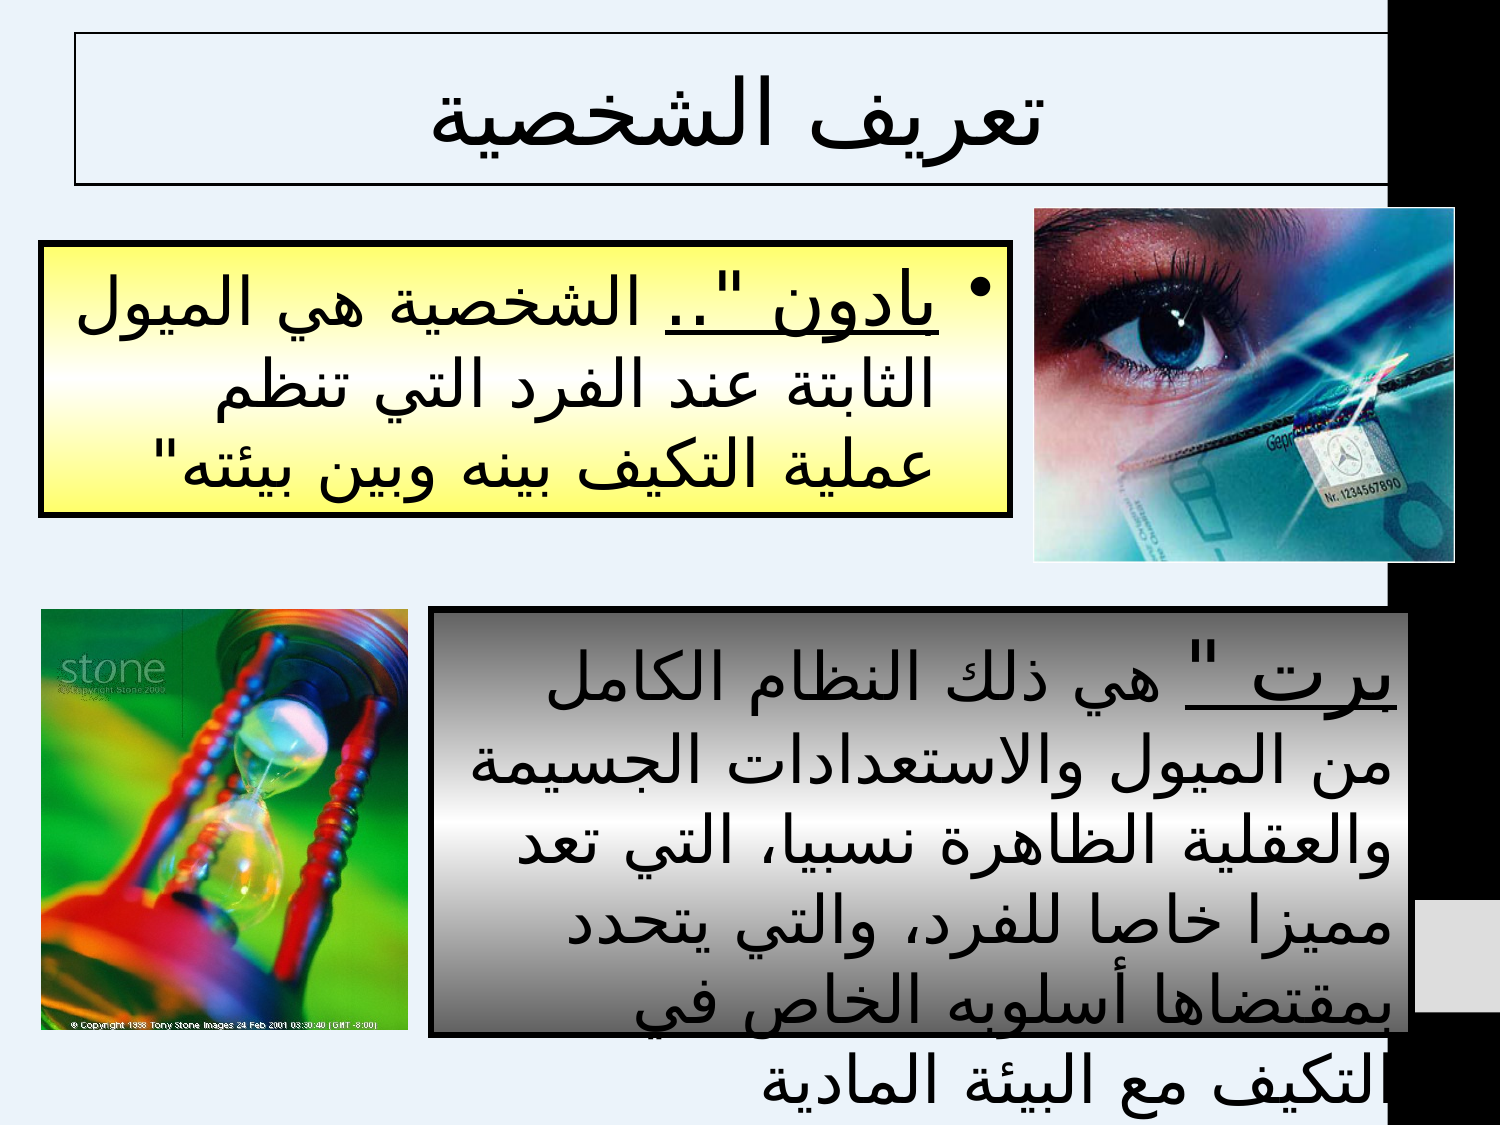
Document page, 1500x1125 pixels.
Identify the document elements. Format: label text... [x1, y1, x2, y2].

text_box تعريف الشخصية [74, 33, 1400, 185]
picture [40, 609, 408, 1030]
text_box بادون ".. الشخصية هي الميول الثابتة عند الفرد التي تنظم عملية التكيف بينه وبين بيئته" [41, 243, 1010, 516]
picture [1032, 207, 1455, 563]
text_box برت " هي ذلك النظام الكامل من الميول والاستعدادات الجسيمة والعقلية الظاهرة نسبيا، التي تعد مميزا خاصا للفرد، والتي يتحدد بمقتضاها أسلوبه الخاص في التكيف مع البيئة المادية والاجتماعية" [431, 609, 1412, 1035]
